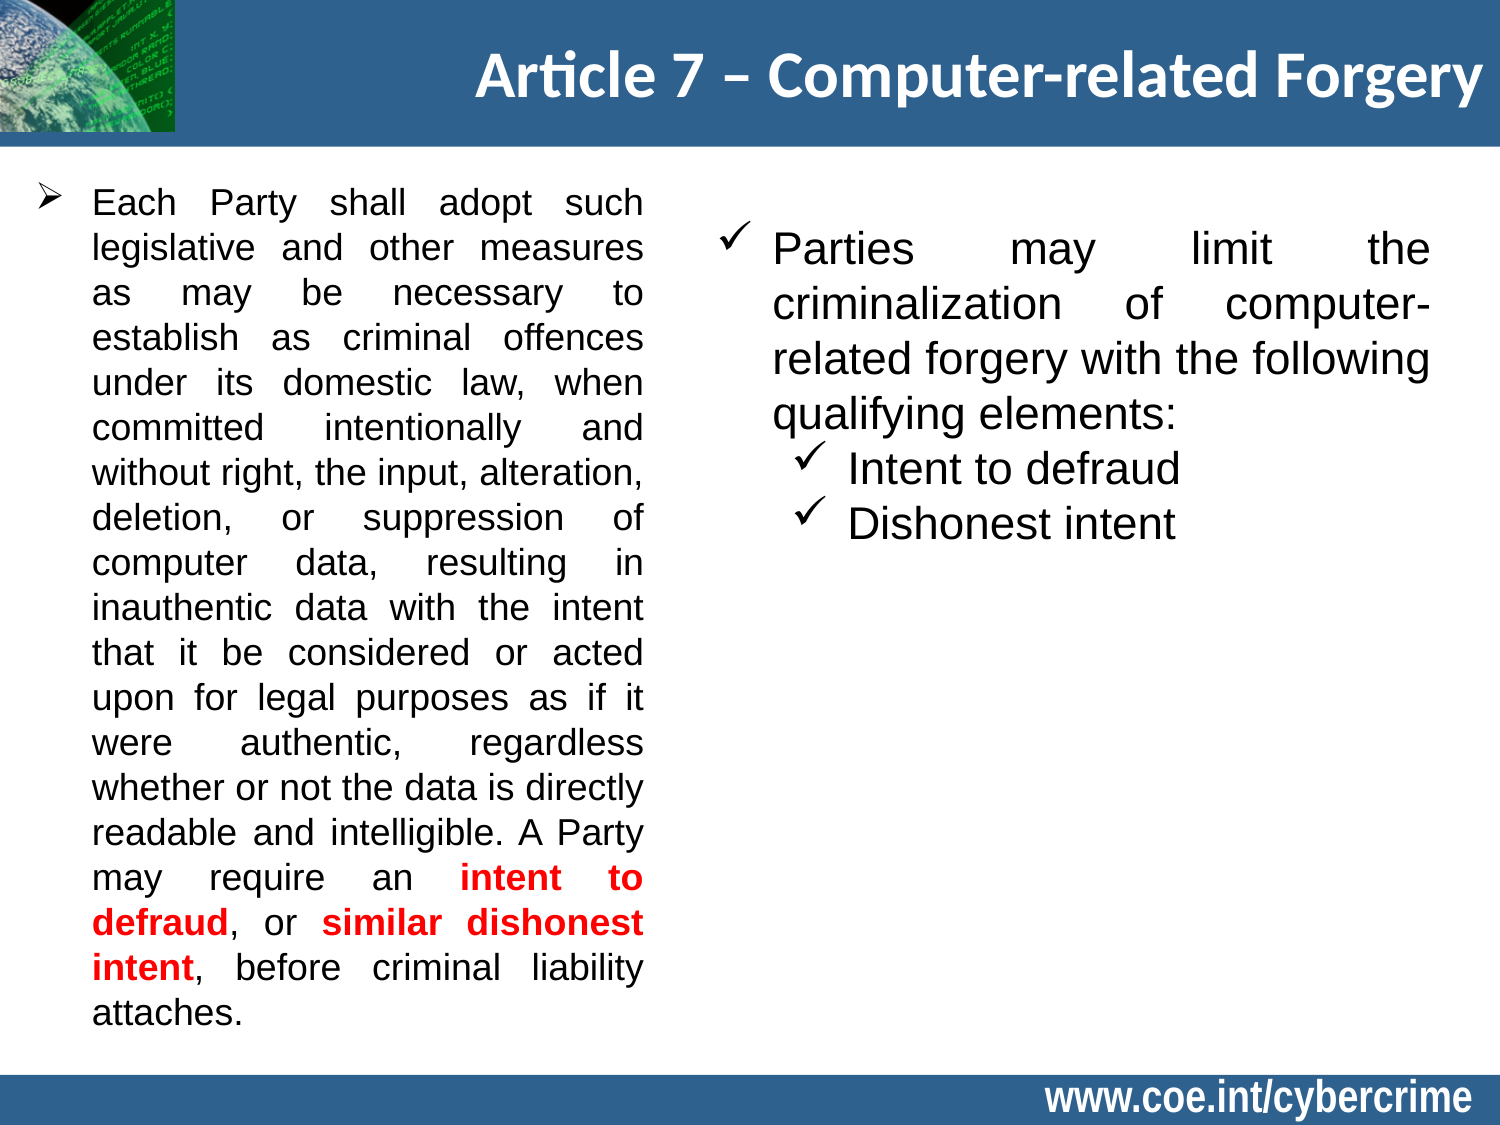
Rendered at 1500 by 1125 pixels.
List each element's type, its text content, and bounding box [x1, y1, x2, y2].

text_box Each Party shall adopt such legislative and other measures as may be necessary to establish as criminal offences under its domestic law, when committed intentionally and without right, the input, alteration, deletion, or suppression of computer data, resulting in inauthentic data with the intent that it be considered or acted upon for legal purposes as if it were authentic, regardless whether or not the data is directly readable and intelligible. A Party may require an intent to defraud, or similar dishonest intent, before criminal liability attaches. [20, 170, 659, 1041]
text_box Article 7 – Computer-related Forgery [0, 0, 1500, 149]
text_box Parties may limit the criminalization of computer-related forgery with the following qualifying elements: Intent to defraud Dishonest intent [701, 211, 1447, 556]
picture [0, 0, 175, 132]
text_box [0, 1073, 1030, 1125]
text_box www.coe.int/cybercrime [1030, 1059, 1500, 1125]
